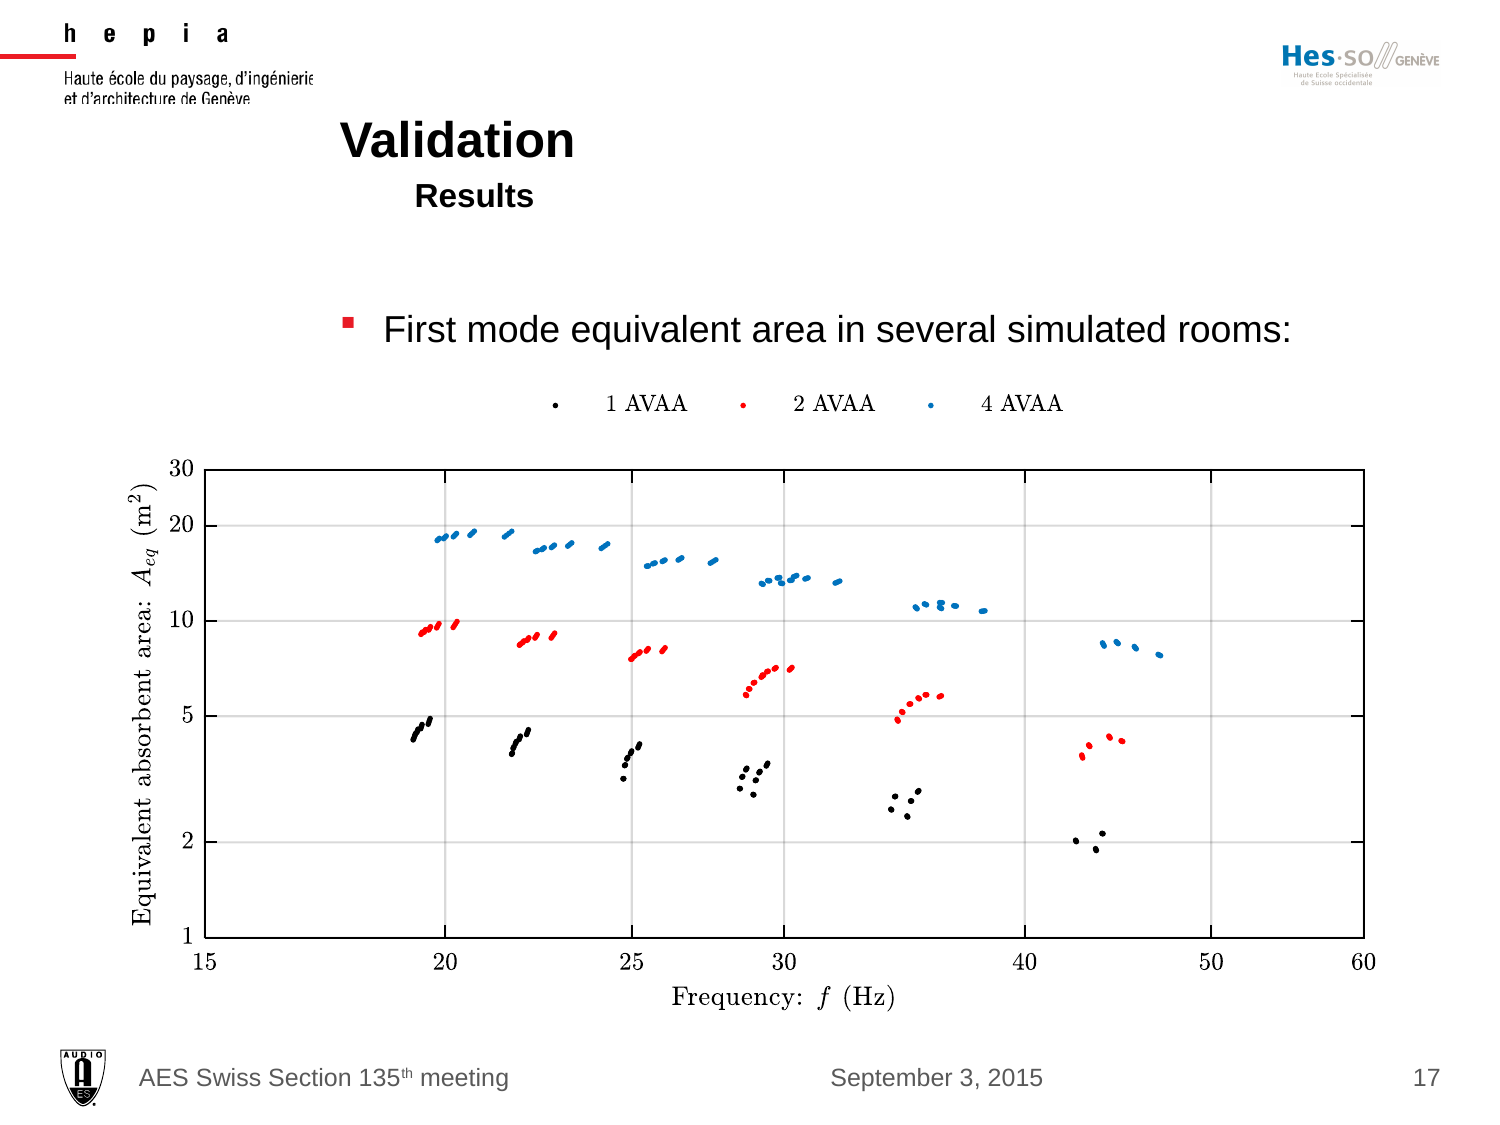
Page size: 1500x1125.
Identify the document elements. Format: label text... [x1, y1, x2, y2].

slide_number 17 [1352, 1050, 1441, 1103]
picture [116, 385, 1384, 1019]
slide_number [549, 1050, 1341, 1103]
picture [1281, 40, 1441, 87]
list First mode equivalent area in several simulated rooms: [324, 275, 1441, 362]
footer AES Swiss Section 135th meeting [123, 1050, 538, 1103]
list Validation Results [324, 99, 1441, 264]
